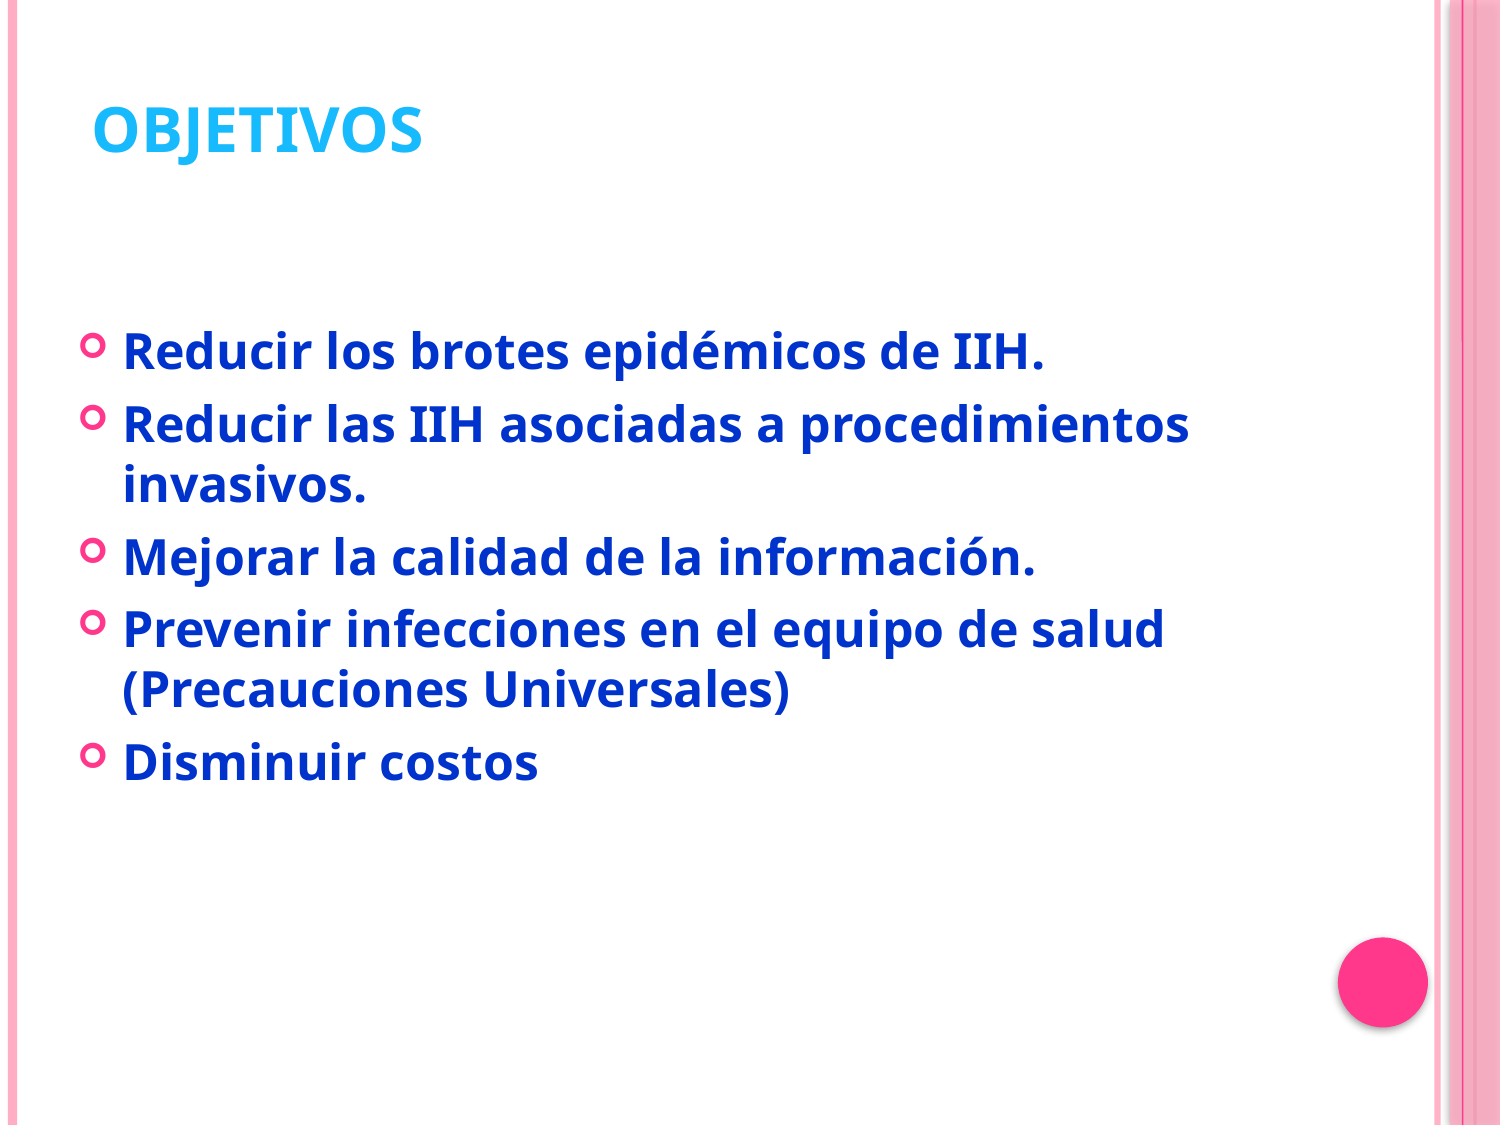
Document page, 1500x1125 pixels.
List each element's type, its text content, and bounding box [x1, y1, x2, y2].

list Reducir los brotes epidémicos de IIH. Reducir las IIH asociadas a procedimientos invasivos. Mejorar la calidad de la información. Prevenir infecciones en el equipo de salud (Precauciones Universales) Disminuir costos [62, 312, 1413, 1077]
title OBJETIVOS [76, 42, 1427, 173]
